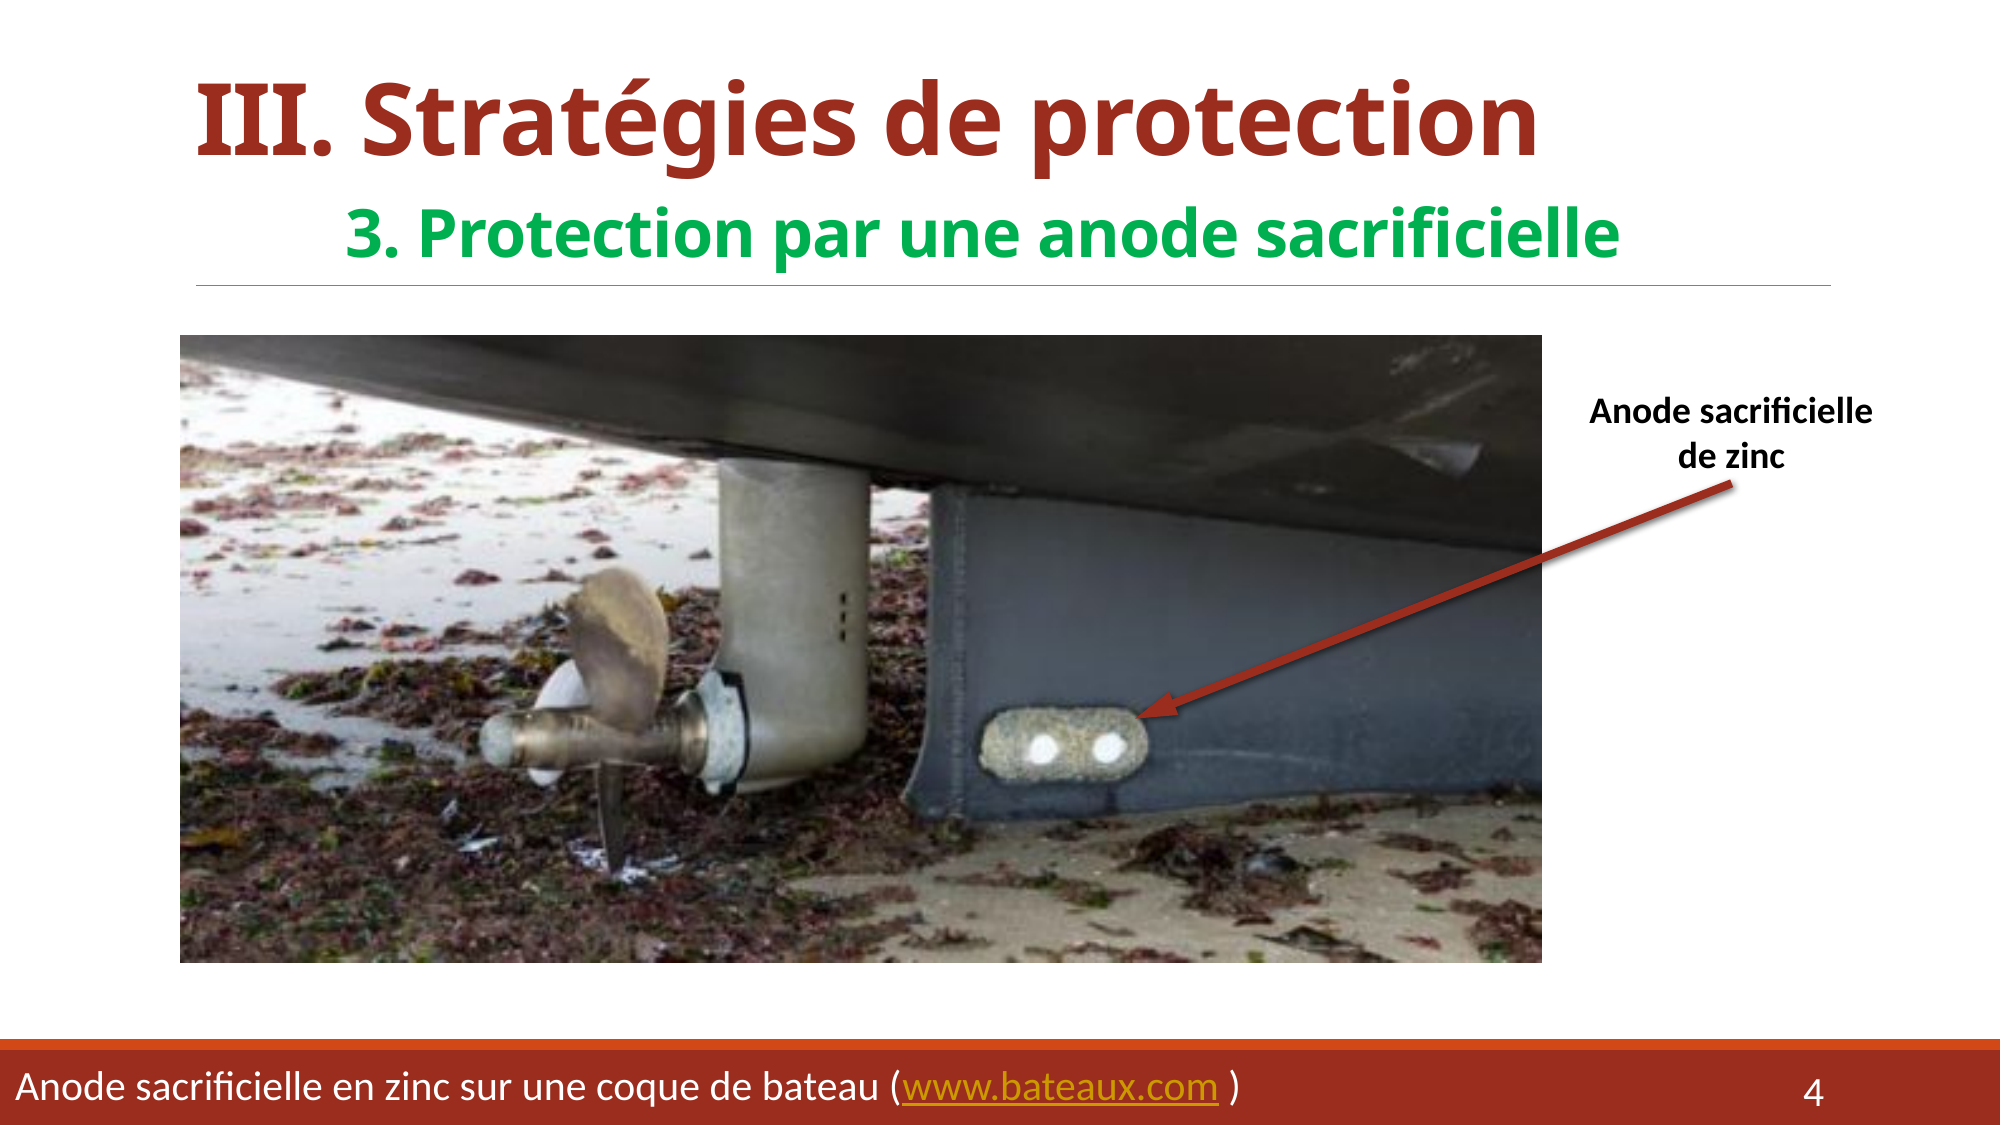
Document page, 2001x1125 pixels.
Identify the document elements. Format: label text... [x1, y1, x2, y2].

title III. Stratégies de protection 3. Protection par une anode sacrificielle [180, 47, 1830, 285]
text_box Anode sacrificielle de zinc [1570, 378, 1893, 484]
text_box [1134, 484, 1733, 720]
text_box Anode sacrificielle en zinc sur une coque de bateau (www.bateaux.com ) [0, 1056, 1771, 1125]
slide_number 4 [1771, 1059, 1840, 1120]
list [179, 334, 1542, 964]
